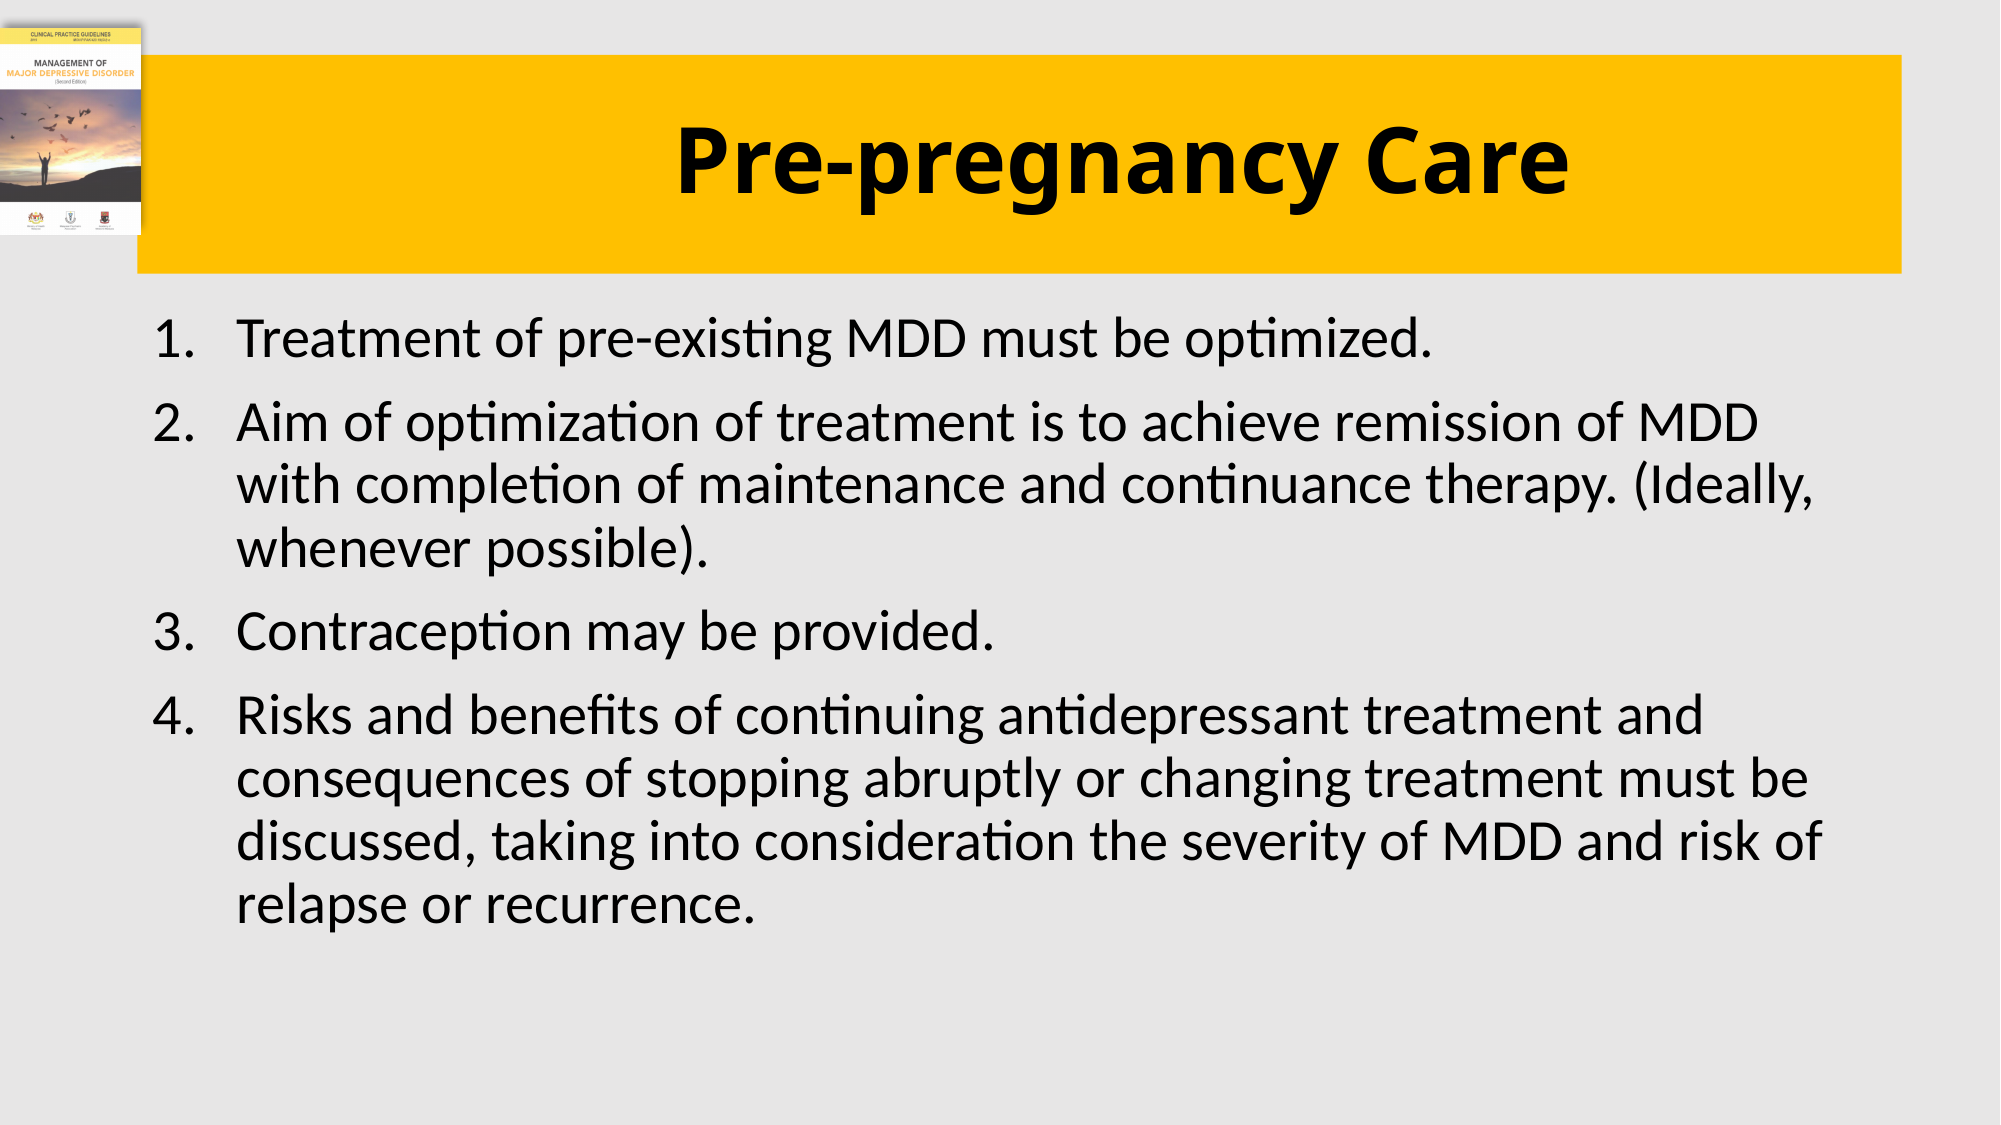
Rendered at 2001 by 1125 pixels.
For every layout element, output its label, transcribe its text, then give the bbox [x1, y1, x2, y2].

title Pre-pregnancy Care [137, 54, 1902, 274]
list Treatment of pre-existing MDD must be optimized. Aim of optimization of treatment is to achieve remission of MDD with completion of maintenance and continuance therapy. (Ideally, whenever possible). Contraception may be provided. Risks and benefits of continuing antidepressant treatment and consequences of stopping abruptly or changing treatment must be discussed, taking into consideration the severity of MDD and risk of relapse or recurrence. [137, 299, 1863, 1014]
picture [0, 28, 141, 235]
